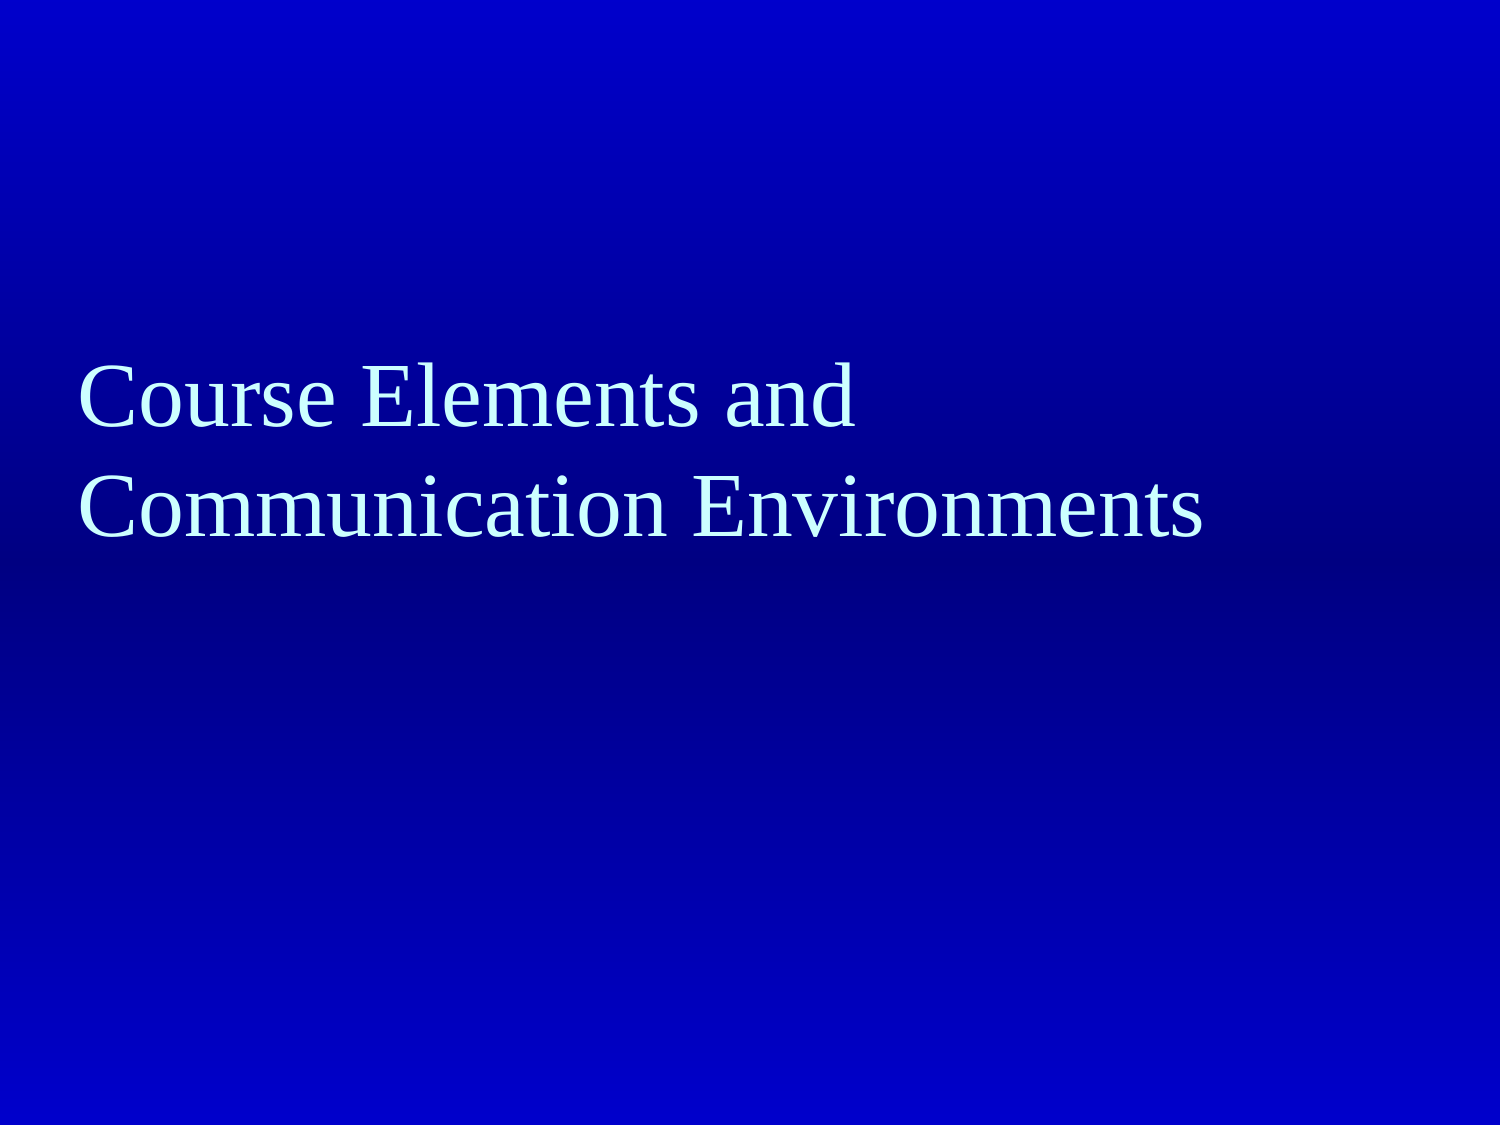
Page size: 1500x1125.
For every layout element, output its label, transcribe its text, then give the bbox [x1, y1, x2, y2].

title Course Elements and Communication Environments [62, 374, 1338, 563]
